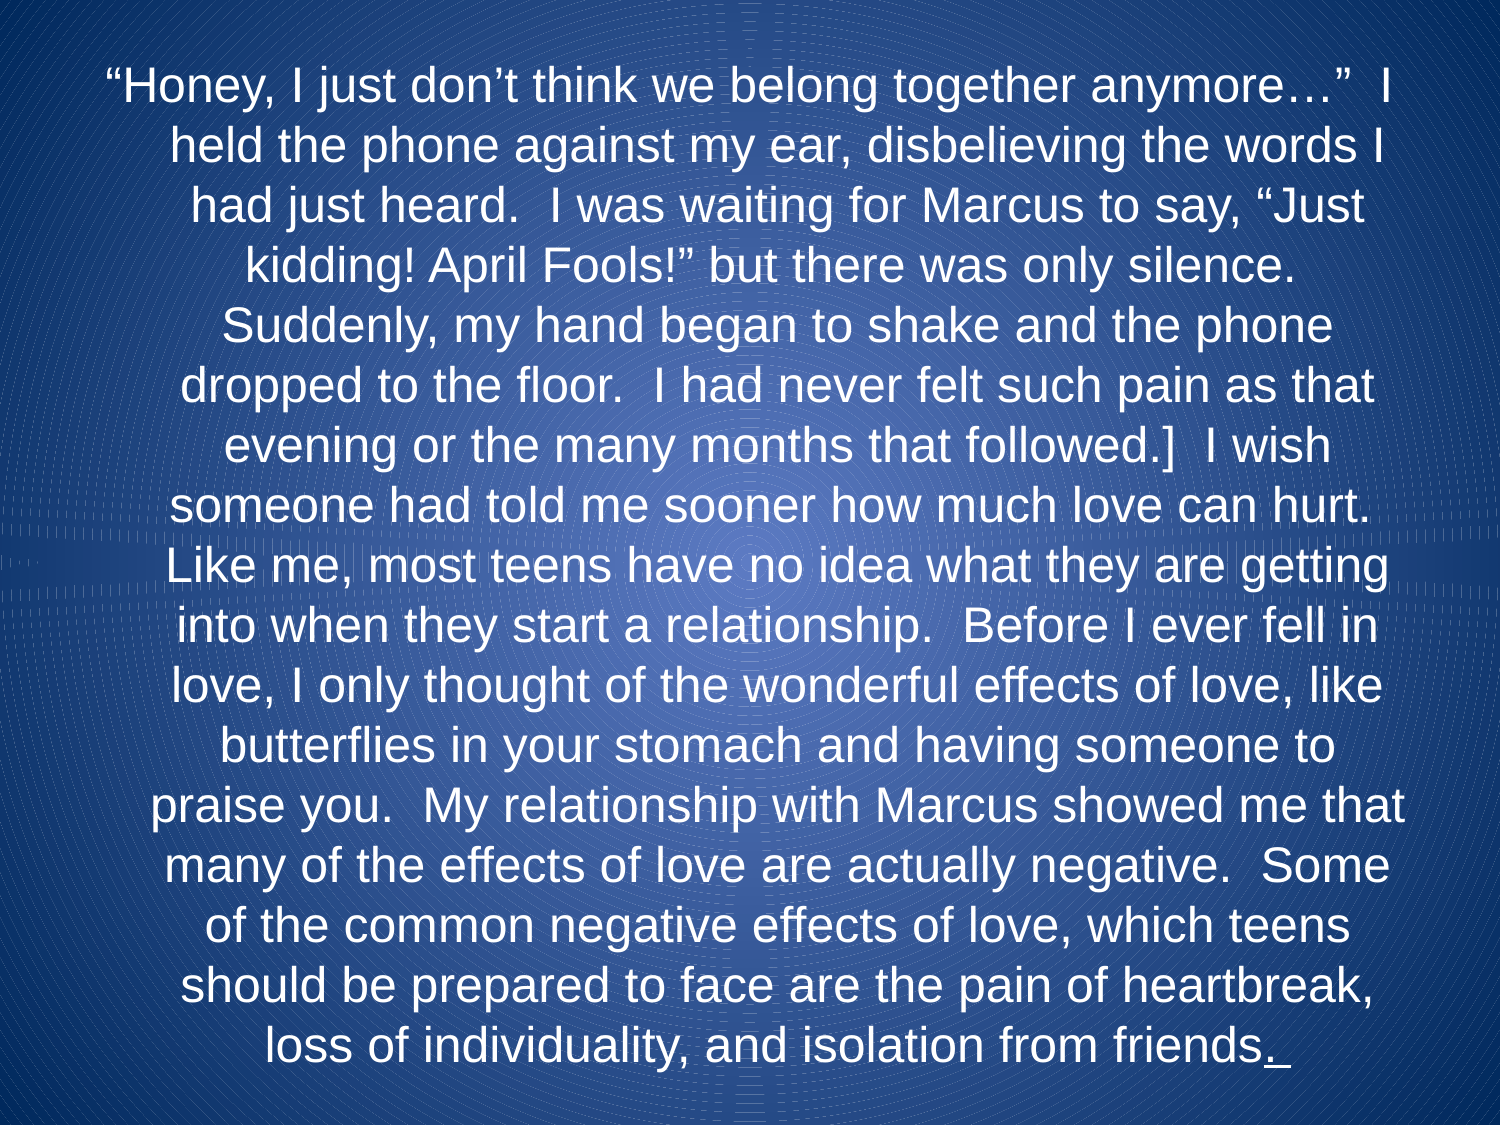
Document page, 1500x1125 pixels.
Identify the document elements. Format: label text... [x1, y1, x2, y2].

list “Honey, I just don’t think we belong together anymore…” I held the phone against my ear, disbelieving the words I had just heard. I was waiting for Marcus to say, “Just kidding! April Fools!” but there was only silence. Suddenly, my hand began to shake and the phone dropped to the floor. I had never felt such pain as that evening or the many months that followed.] I wish someone had told me sooner how much love can hurt. Like me, most teens have no idea what they are getting into when they start a relationship. Before I ever fell in love, I only thought of the wonderful effects of love, like butterflies in your stomach and having someone to praise you. My relationship with Marcus showed me that many of the effects of love are actually negative. Some of the common negative effects of love, which teens should be prepared to face are the pain of heartbreak, loss of individuality, and isolation from friends. [75, 45, 1425, 927]
